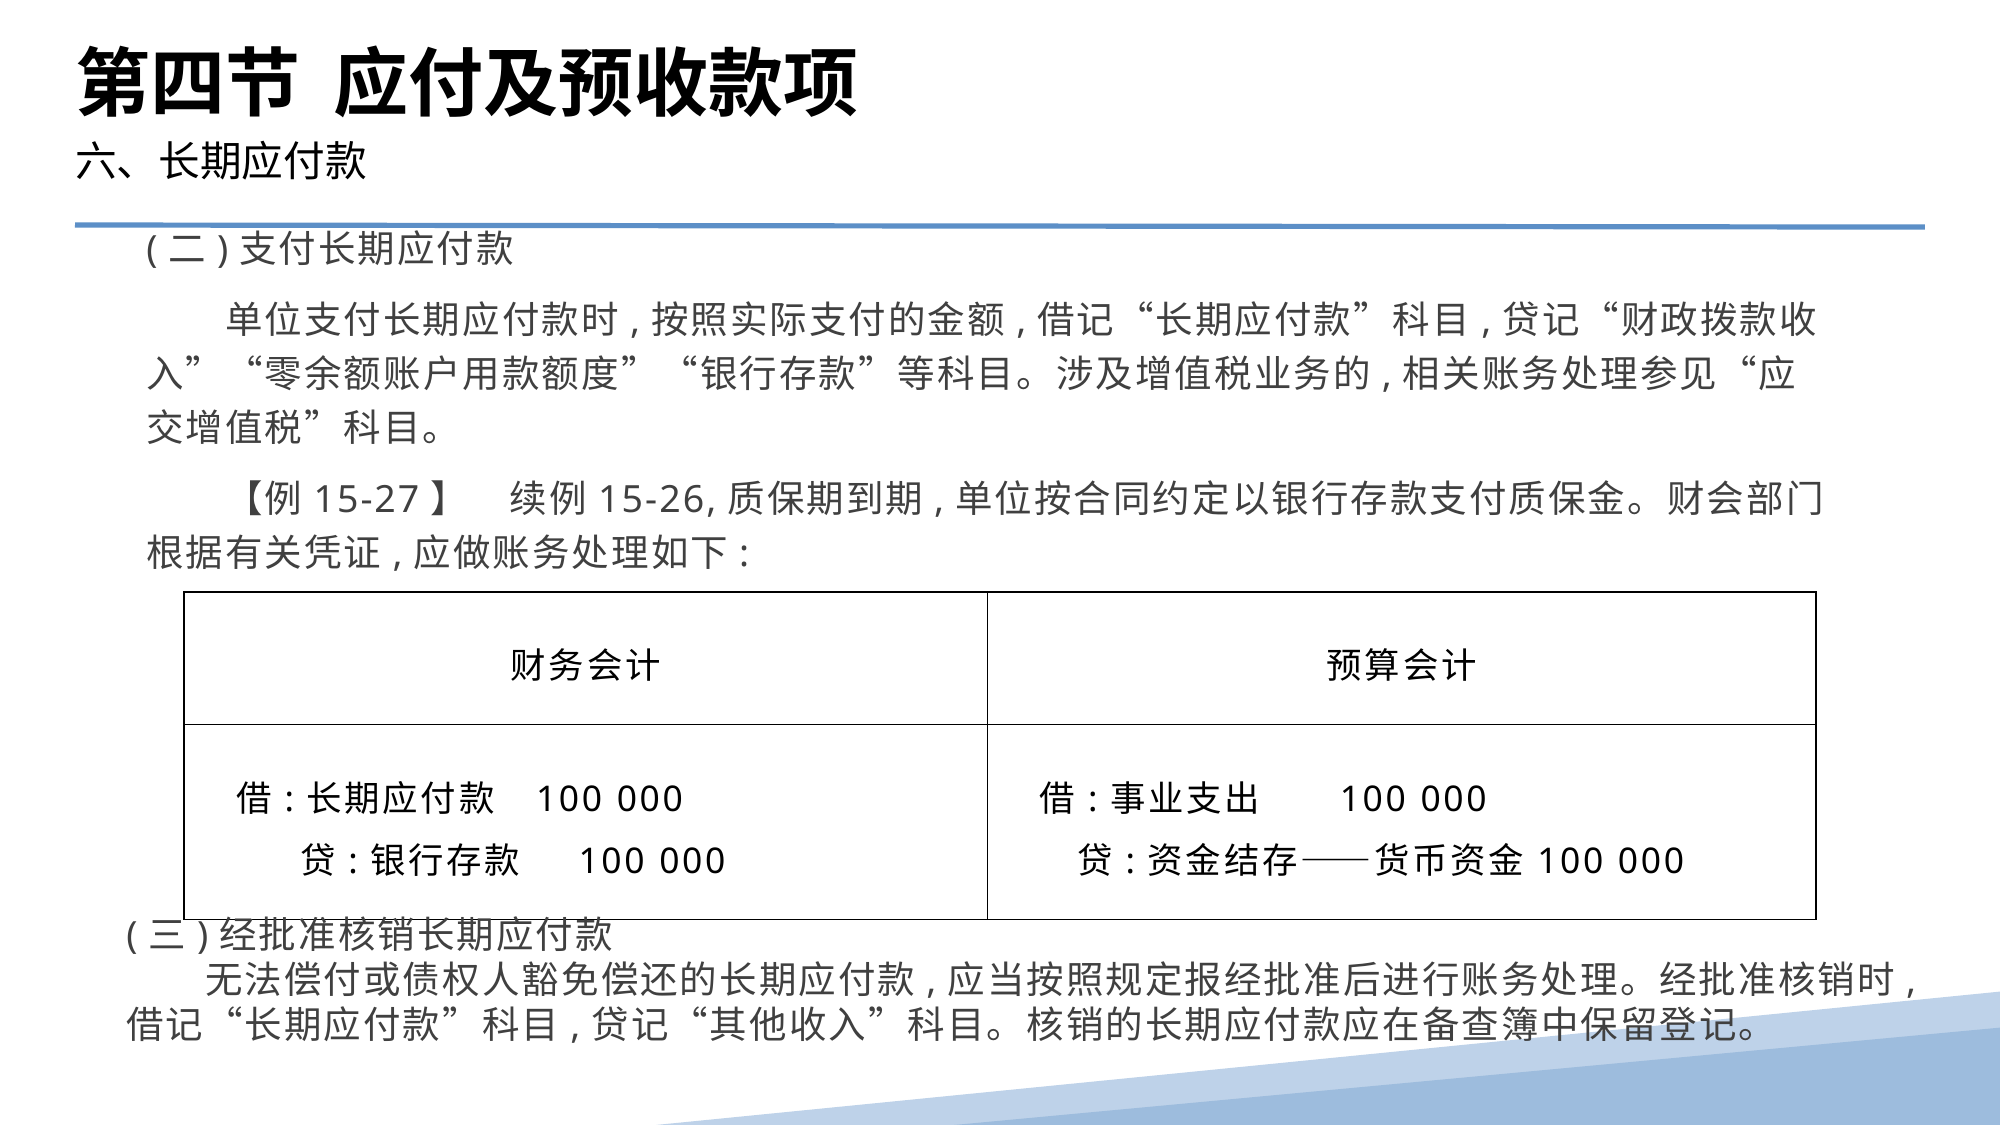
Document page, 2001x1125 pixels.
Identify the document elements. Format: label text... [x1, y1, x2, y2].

text_box (三)经批准核销长期应付款 无法偿付或债权人豁免偿还的长期应付款,应当按照规定报经批准后进行账务处理。经批准核销时,借记“长期应付款”科目,贷记“其他收入”科目。核销的长期应付款应在备查簿中保留登记。 [111, 903, 1915, 1104]
table_cell 借:长期应付款 100 000 贷:银行存款 100 000 [185, 725, 987, 903]
table_header 预算会计 [988, 593, 1815, 724]
text_box 第四节 应付及预收款项 [75, 24, 1925, 124]
table_cell 借:事业支出 100 000 贷:资金结存——货币资金100 000 [988, 725, 1815, 903]
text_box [74, 224, 1925, 228]
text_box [656, 991, 2000, 1125]
text_box 六、长期应付款 [75, 124, 1925, 200]
table_header 财务会计 [185, 593, 987, 724]
text_box (二)支付长期应付款 单位支付长期应付款时,按照实际支付的金额,借记“长期应付款”科目,贷记“财政拨款收入”“零余额账户用款额度”“银行存款”等科目。涉及增值税业务的,相关账务处理参见“应交增值税”科目。 【例15-27】 续例15-26,质保期到期,单位按合同约定以银行存款支付质保金。财会部门根据有关凭证,应做账务处理如下: [135, 228, 1842, 563]
